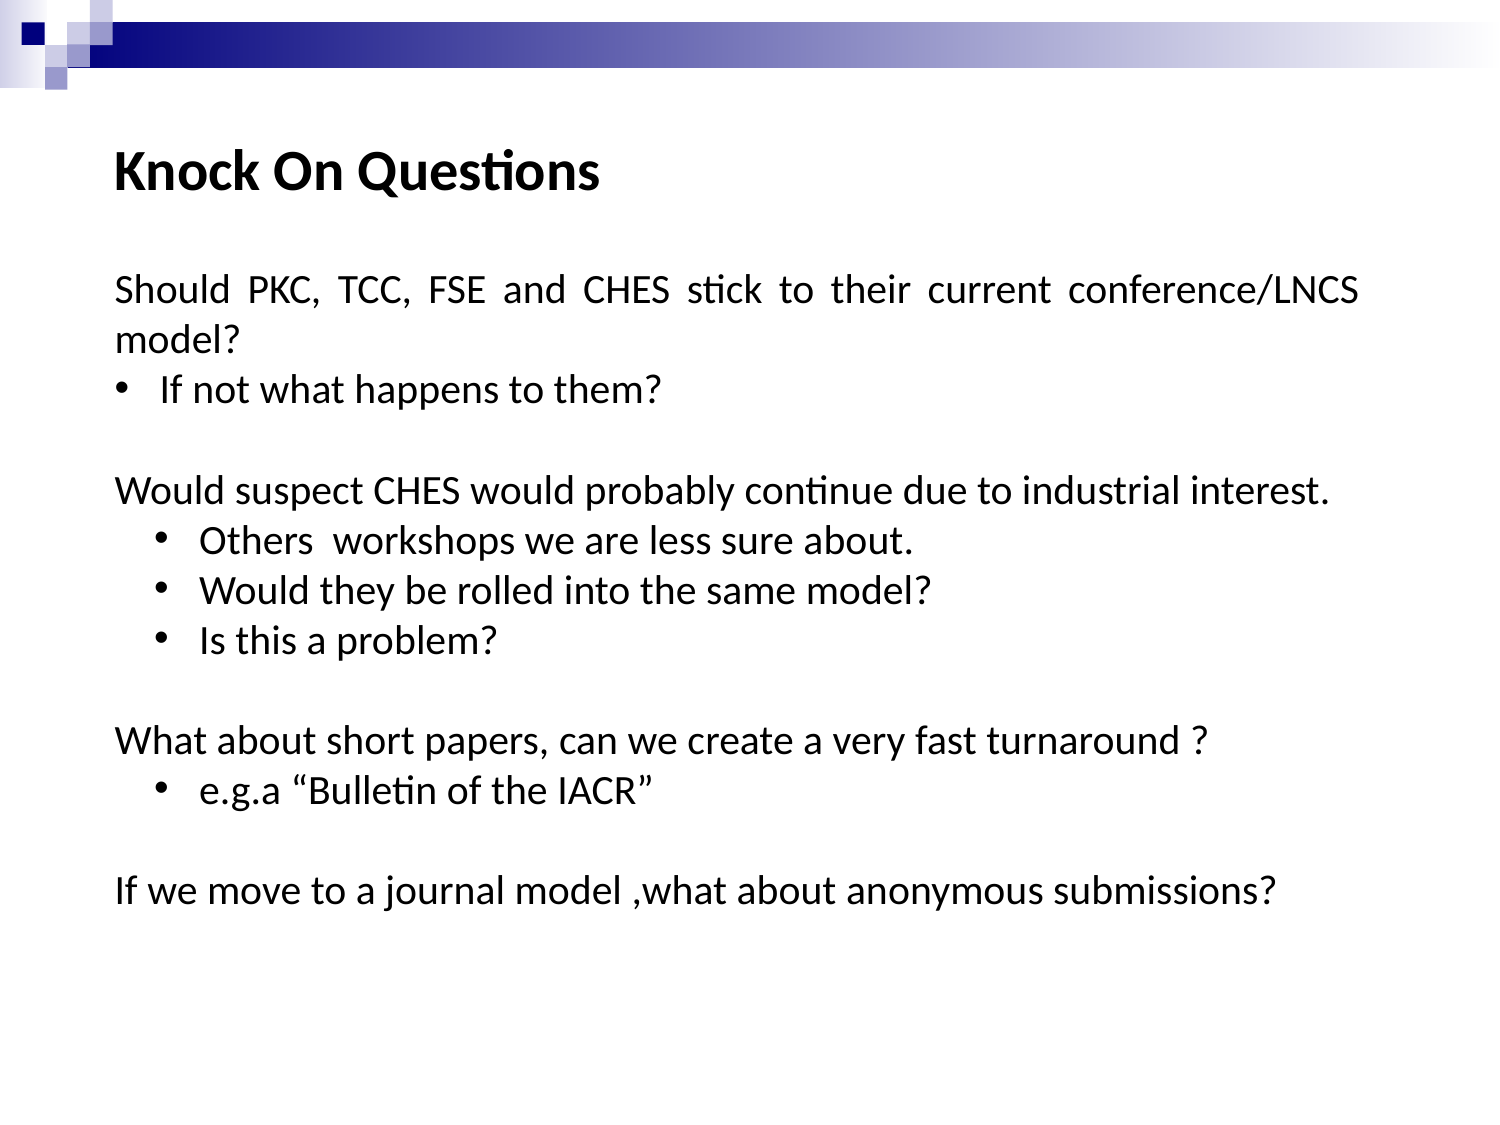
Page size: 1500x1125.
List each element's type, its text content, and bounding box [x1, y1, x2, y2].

text_box Knock On Questions Should PKC, TCC, FSE and CHES stick to their current conference/LNCS model? If not what happens to them? Would suspect CHES would probably continue due to industrial interest. Others workshops we are less sure about. Would they be rolled into the same model? Is this a problem? What about short papers, can we create a very fast turnaround ? e.g.a “Bulletin of the IACR” If we move to a journal model ,what about anonymous submissions? [99, 124, 1375, 980]
